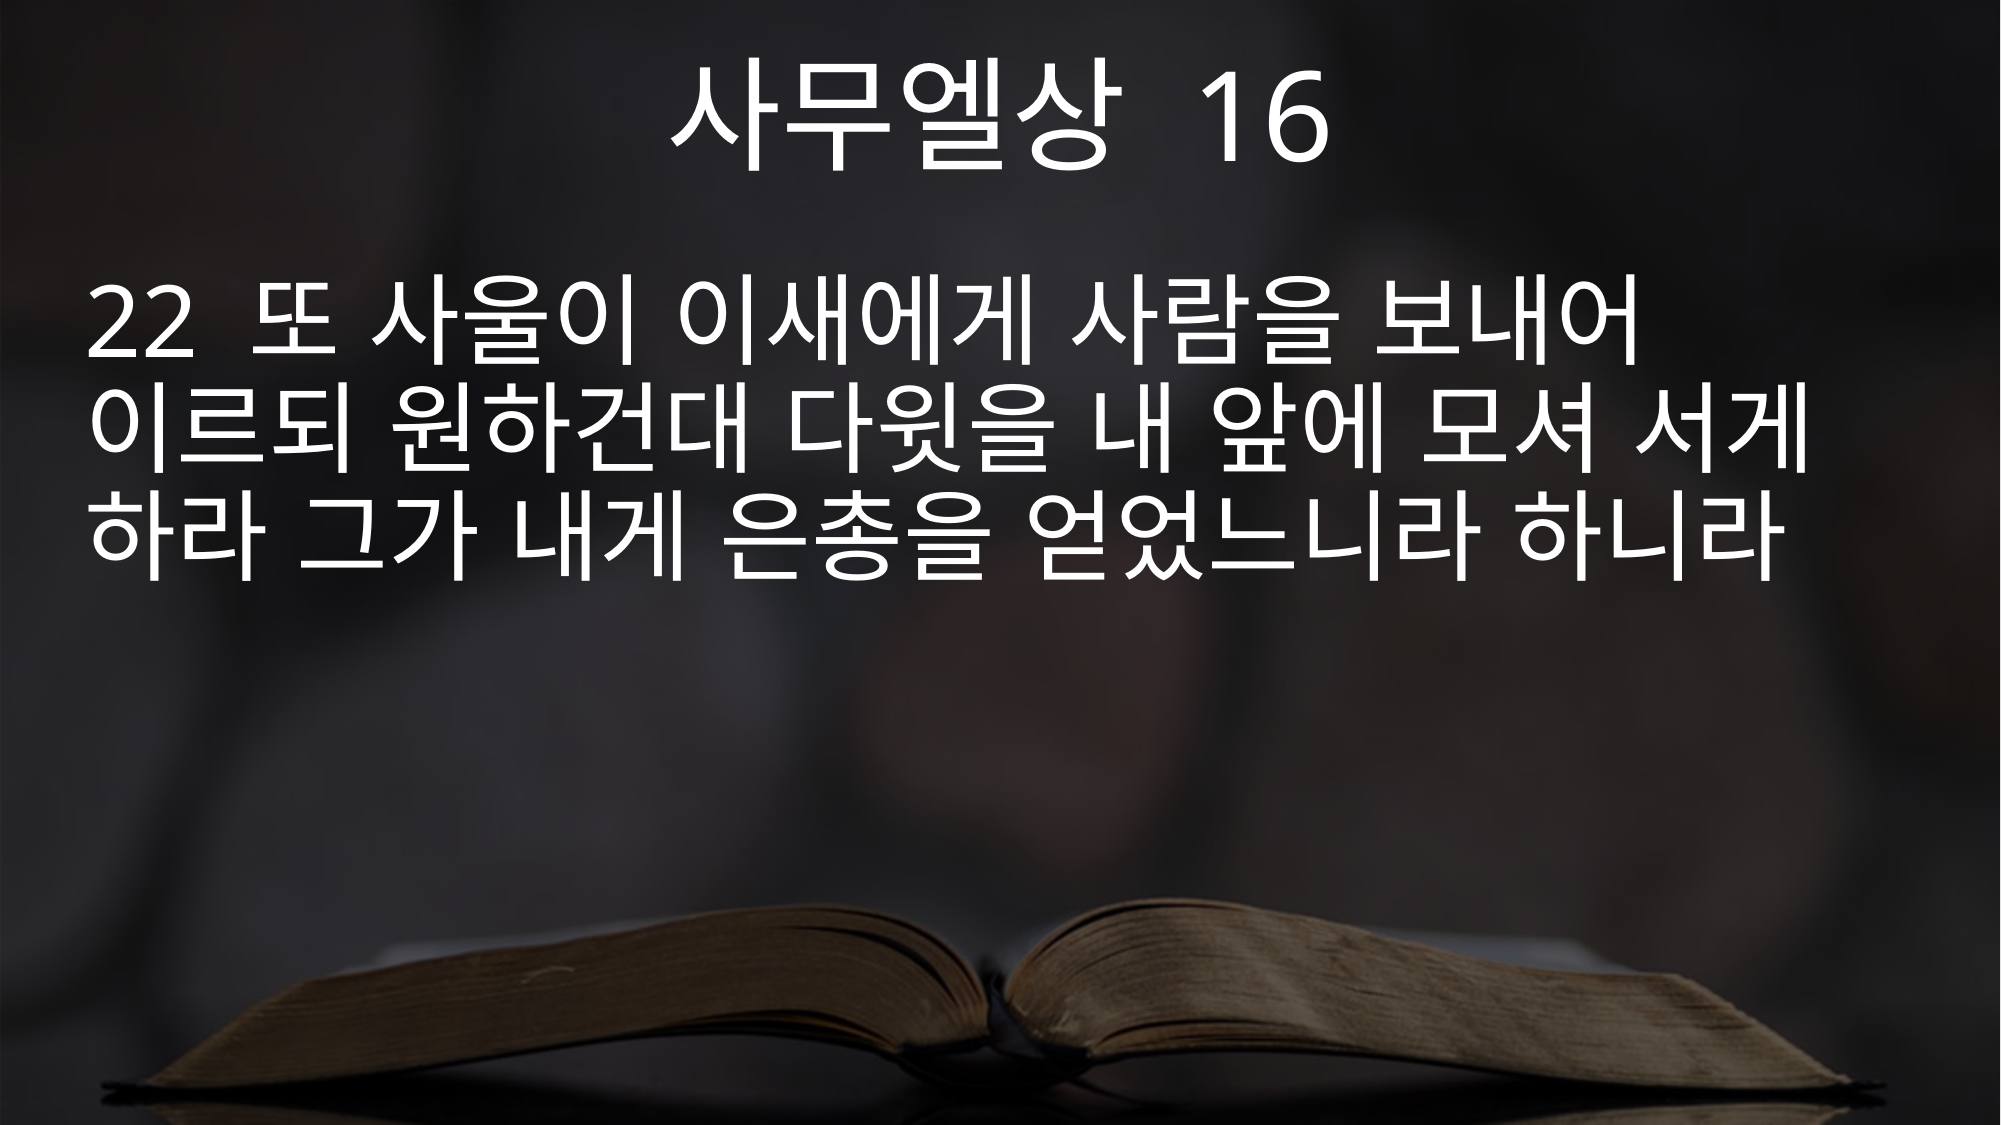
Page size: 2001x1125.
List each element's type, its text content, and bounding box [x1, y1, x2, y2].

list 22 또 사울이 이새에게 사람을 보내어 이르되 원하건대 다윗을 내 앞에 모셔 서게 하라 그가 내게 은총을 얻었느니라 하니라 [69, 263, 1953, 423]
picture [0, 0, 2001, 1125]
footer 사무엘상 16 [0, 32, 2000, 192]
